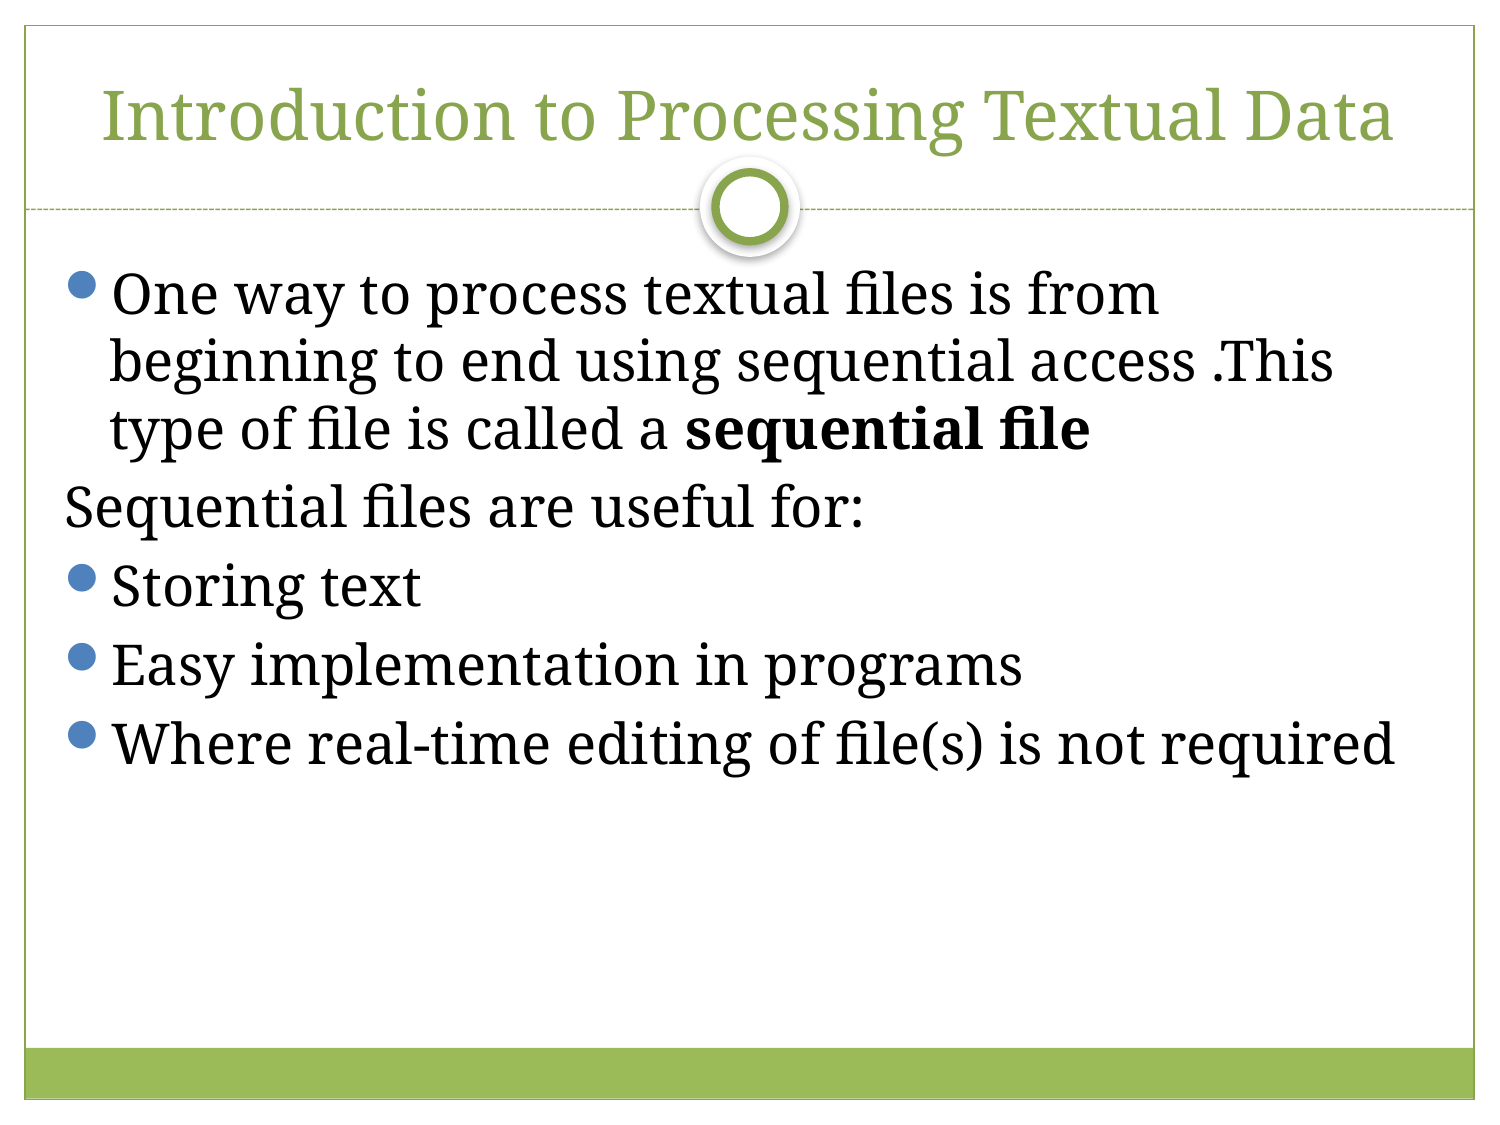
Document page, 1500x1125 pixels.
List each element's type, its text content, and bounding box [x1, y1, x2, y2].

title Introduction to Processing Textual Data [49, 37, 1450, 162]
list One way to process textual files is from beginning to end using sequential access .This type of file is called a sequential file Sequential files are useful for: Storing text Easy implementation in programs Where real-time editing of file(s) is not required [49, 250, 1445, 1001]
